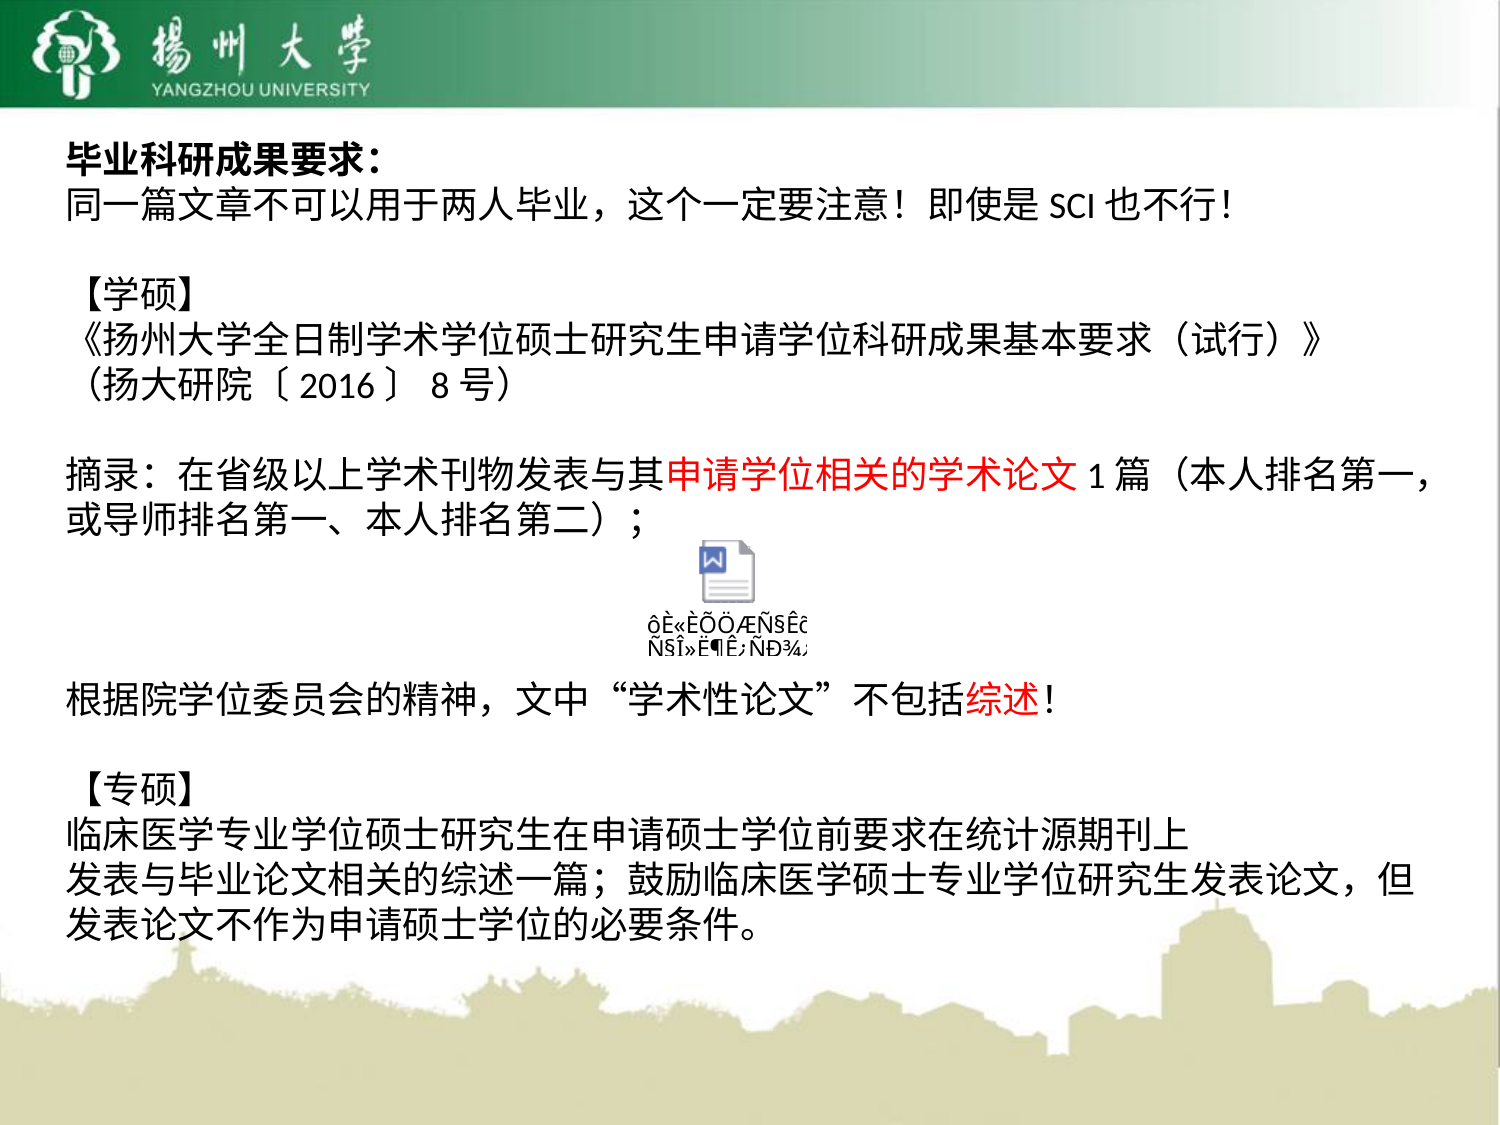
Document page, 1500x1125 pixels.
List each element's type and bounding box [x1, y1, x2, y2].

picture [0, 0, 1500, 1125]
text_box [646, 539, 807, 656]
